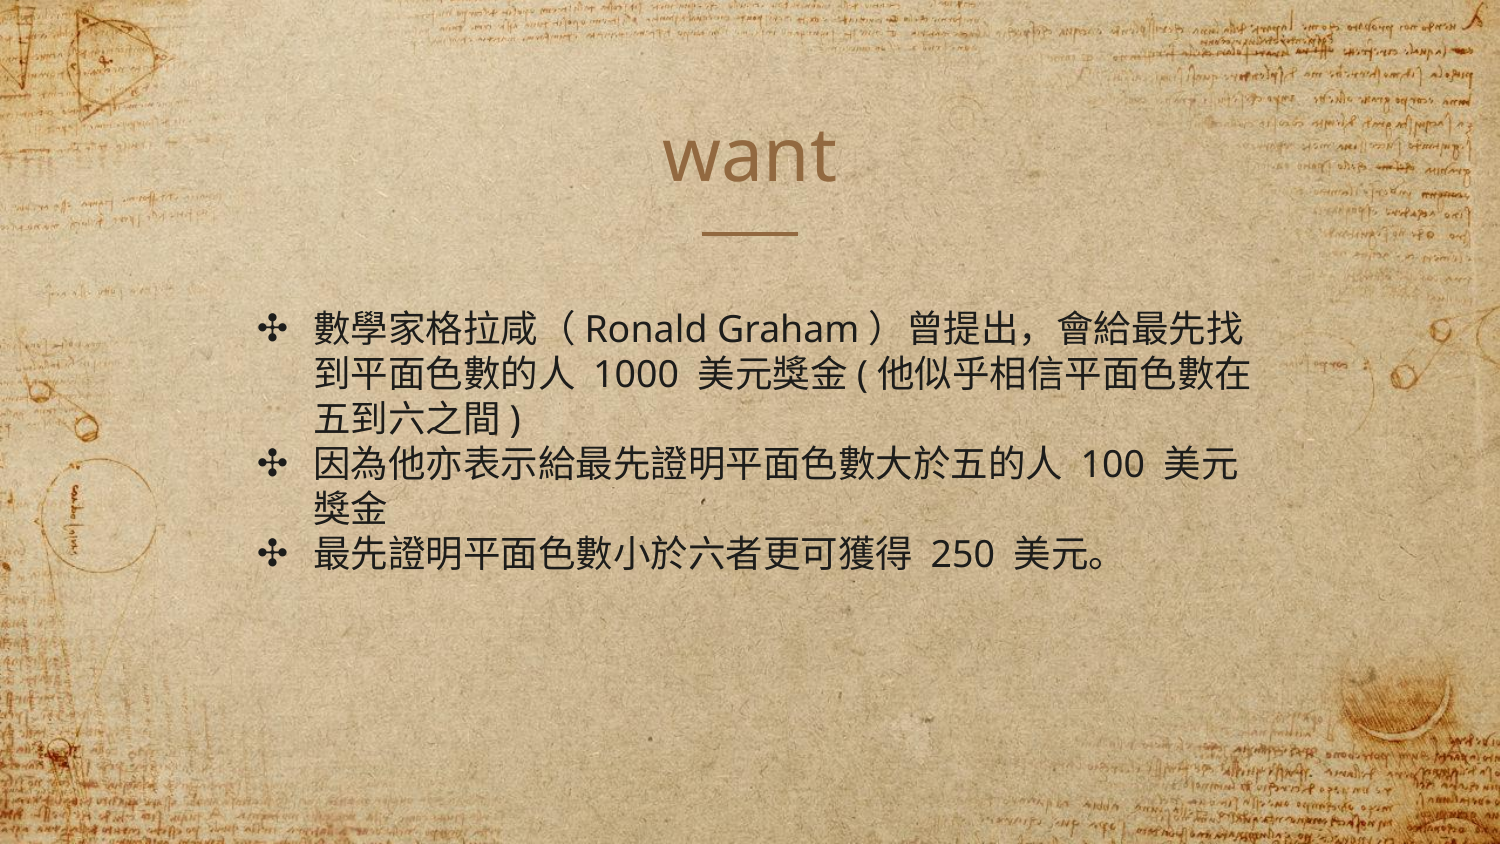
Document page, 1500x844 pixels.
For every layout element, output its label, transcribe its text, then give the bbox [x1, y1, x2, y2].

picture [0, 0, 1500, 844]
title want [309, 71, 1191, 212]
list 數學家格拉咸（Ronald Graham）曾提出，會給最先找到平面色數的人 1000 美元獎金(他似乎相信平面色數在五到六之間) 因為他亦表示給最先證明平面色數大於五的人 100 美元獎金 最先證明平面色數小於六者更可獲得 250 美元。 [223, 289, 1277, 681]
